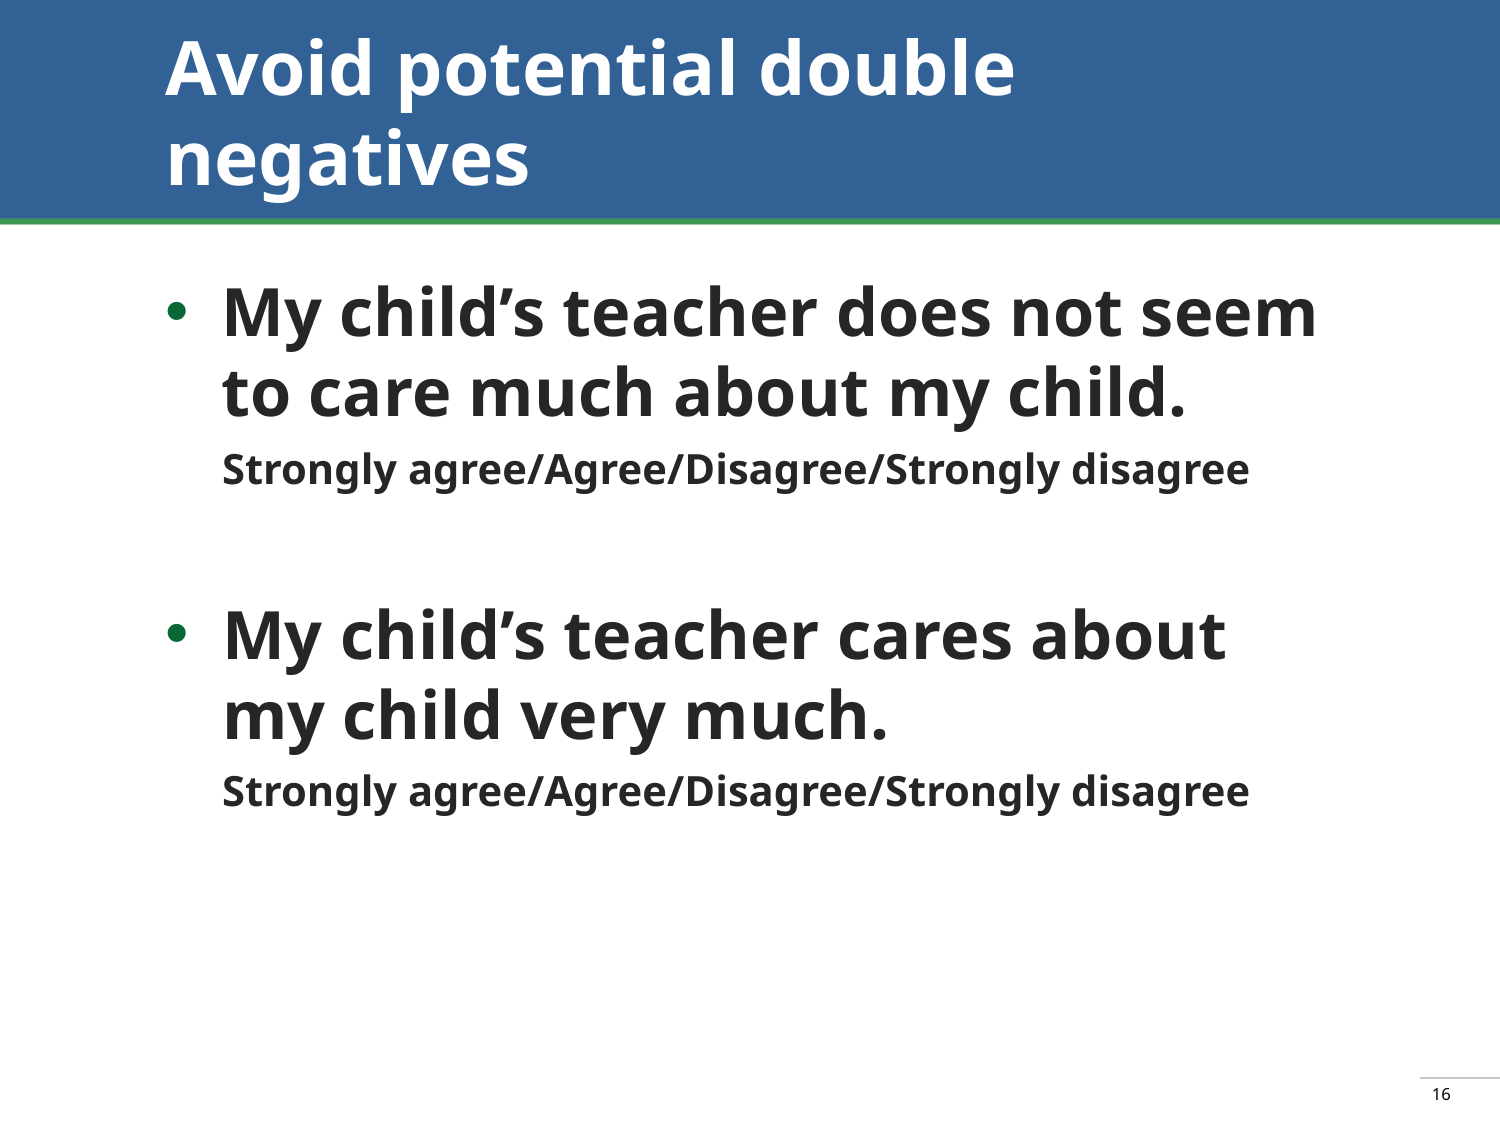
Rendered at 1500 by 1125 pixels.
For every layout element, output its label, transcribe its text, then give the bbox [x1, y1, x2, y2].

title Avoid potential double negatives [150, 0, 1350, 221]
picture [0, 0, 1500, 1125]
slide_number 16 [1431, 1085, 1458, 1106]
list My child’s teacher does not seem to care much about my child. Strongly agree/Agree/Disagree/Strongly disagree My child’s teacher cares about my child very much. Strongly agree/Agree/Disagree/Strongly disagree [150, 262, 1350, 1005]
